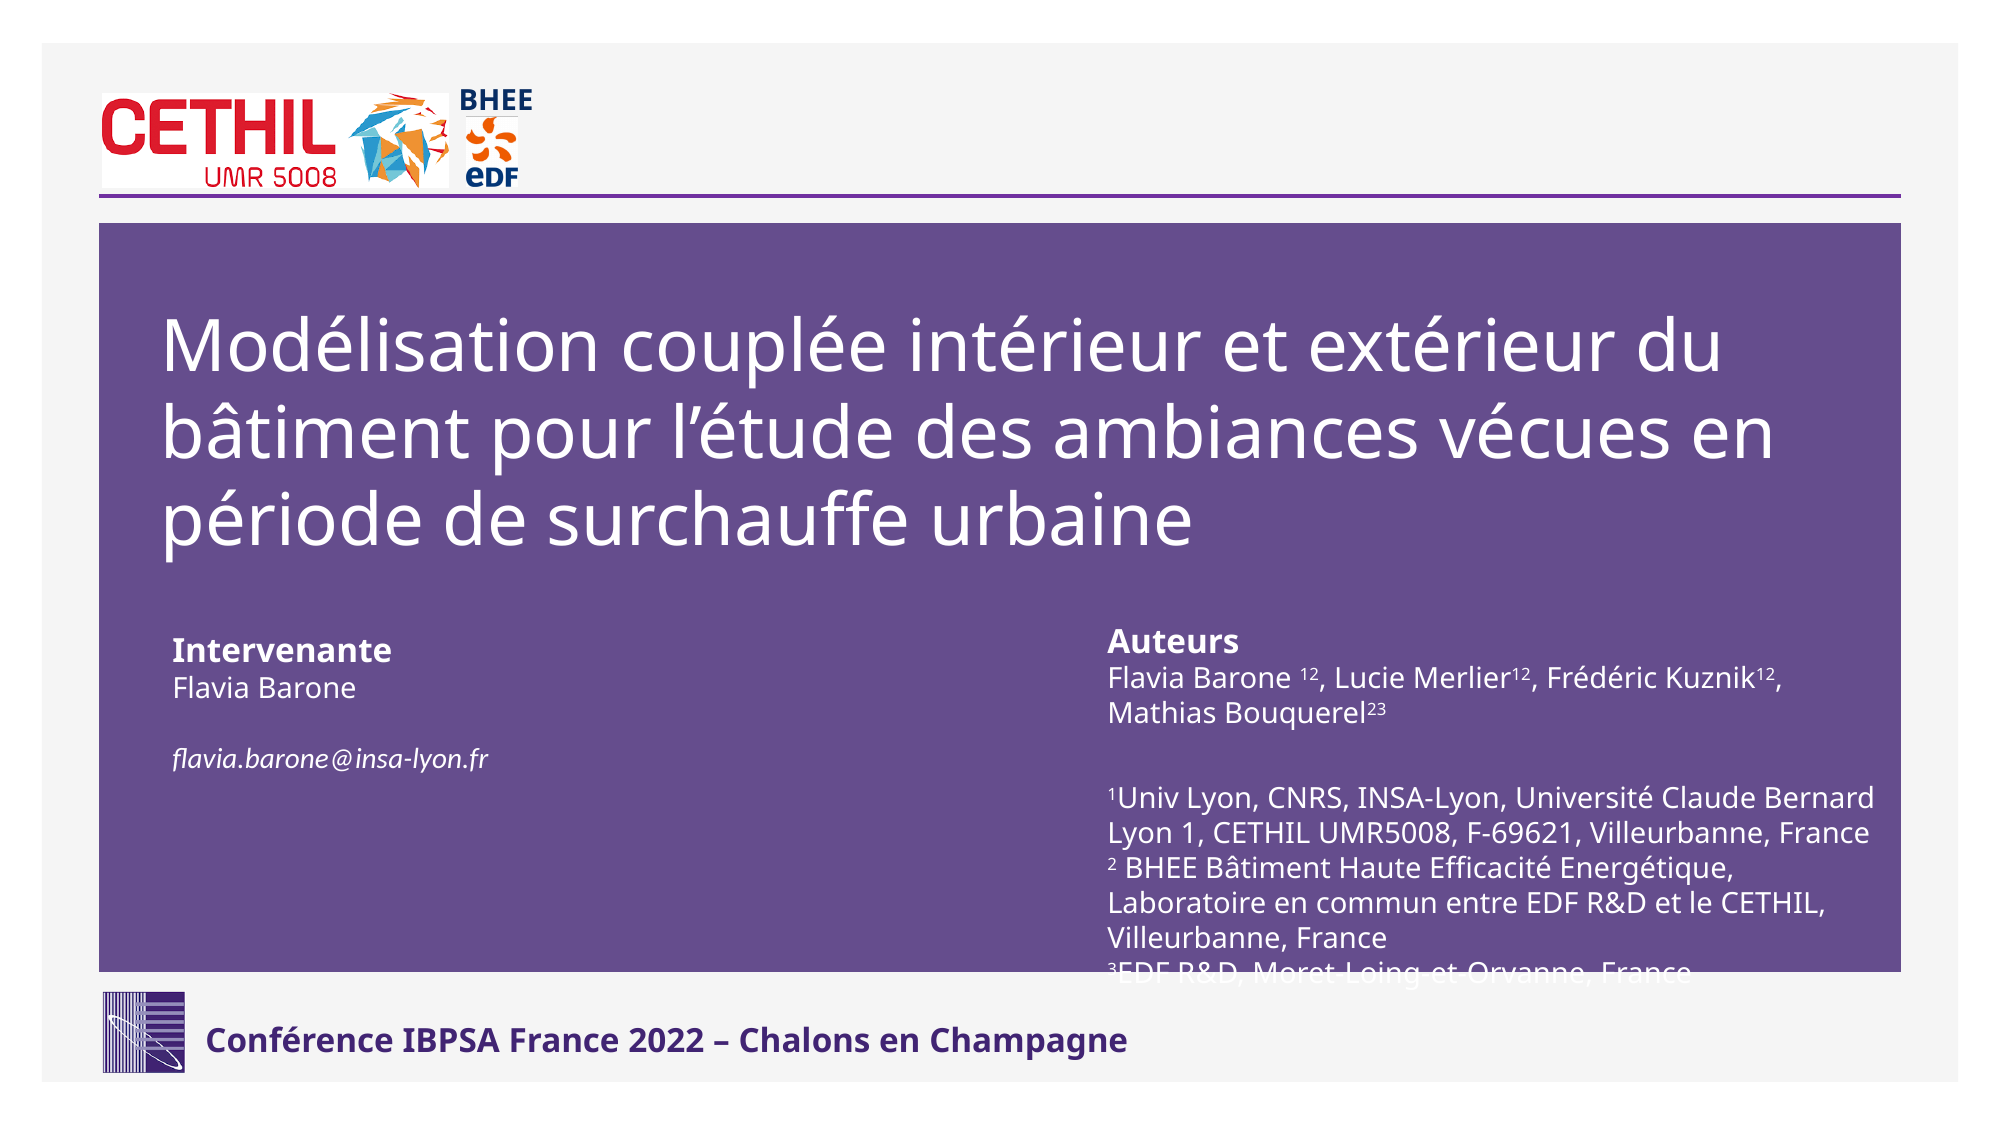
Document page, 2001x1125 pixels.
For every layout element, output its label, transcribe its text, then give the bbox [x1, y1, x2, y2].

subtitle Conférence IBPSA France 2022 – Chalons en Champagne [190, 905, 1664, 1093]
title Modélisation couplée intérieur et extérieur du bâtiment pour l’étude des ambiances vécues en période de surchauffe urbaine [145, 289, 1871, 760]
picture [102, 991, 186, 1073]
text_box Intervenante Flavia Barone flavia.barone@insa-lyon.fr [157, 621, 692, 817]
text_box Auteurs Flavia Barone 12, Lucie Merlier12, Frédéric Kuznik12, Mathias Bouquerel23 1Univ Lyon, CNRS, INSA-Lyon, Université Claude Bernard Lyon 1, CETHIL UMR5008, F-69621, Villeurbanne, France 2 BHEE Bâtiment Haute Efficacité Energétique, Laboratoire en commun entre EDF R&D et le CETHIL, Villeurbanne, France 3EDF R&D, Moret-Loing-et-Orvanne, France [1092, 612, 1912, 997]
picture [466, 116, 518, 187]
picture [102, 93, 449, 188]
